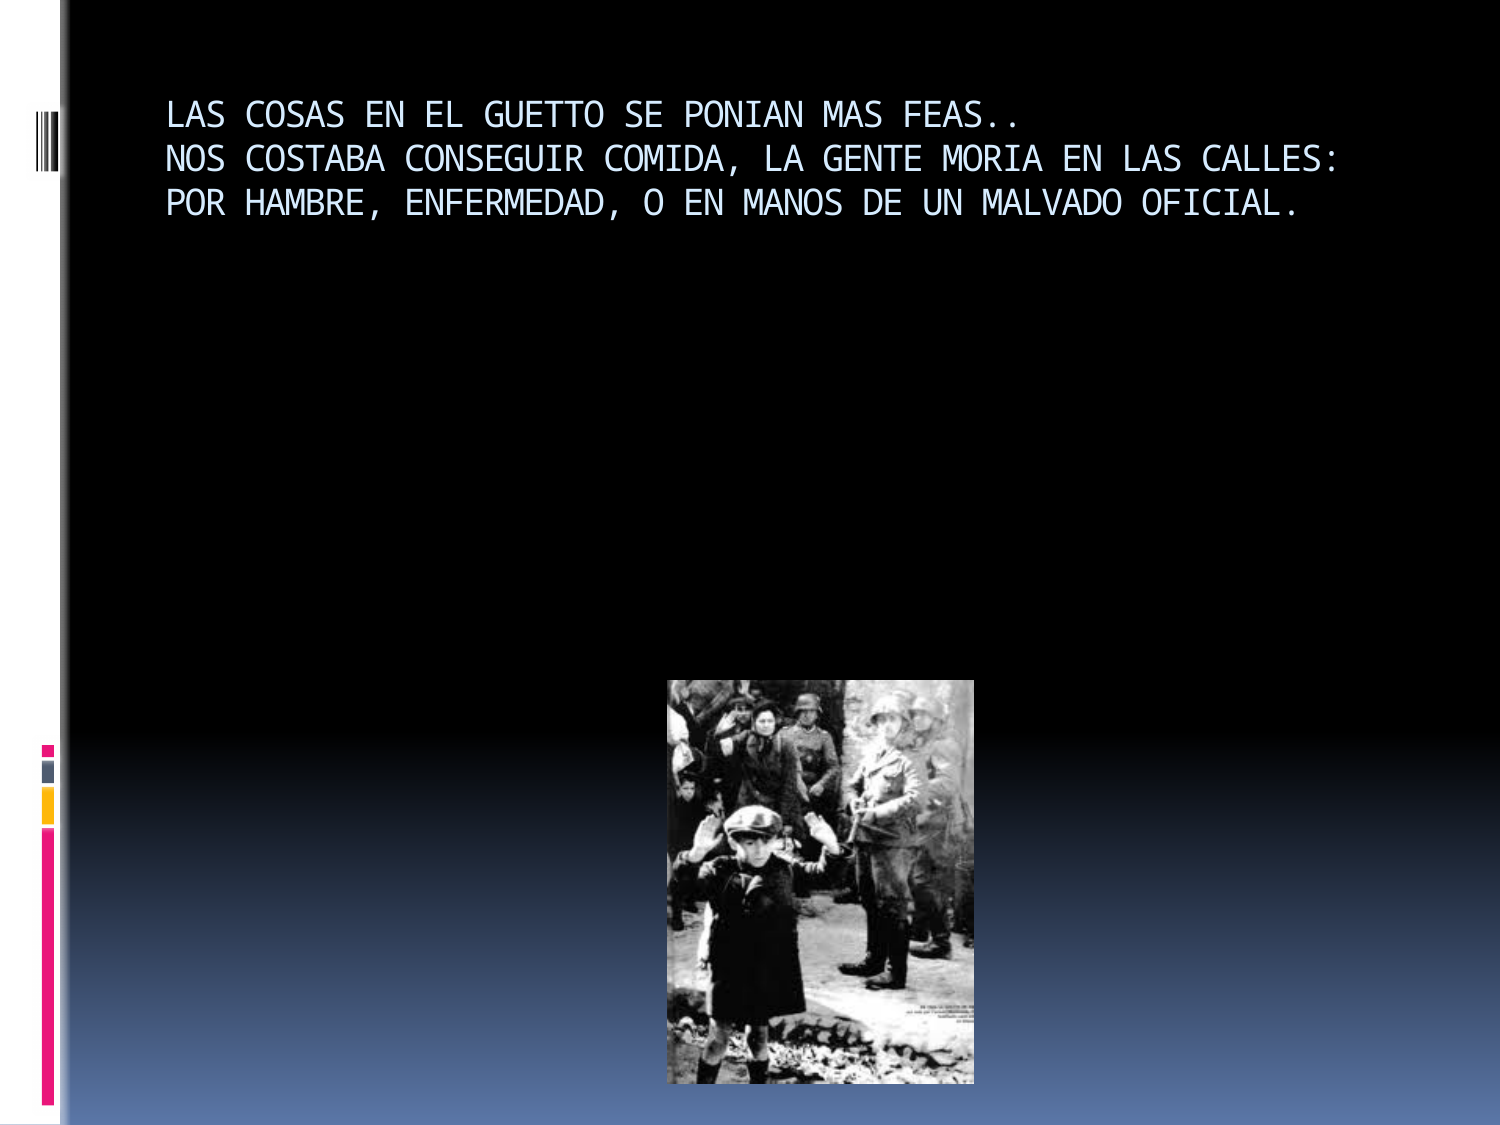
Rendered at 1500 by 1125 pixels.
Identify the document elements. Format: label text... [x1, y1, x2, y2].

title LAS COSAS EN EL GUETTO SE PONIAN MAS FEAS.. NOS COSTABA CONSEGUIR COMIDA, LA GENTE MORIA EN LAS CALLES: POR HAMBRE, ENFERMEDAD, O EN MANOS DE UN MALVADO OFICIAL. [150, 83, 1425, 234]
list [666, 680, 974, 1085]
